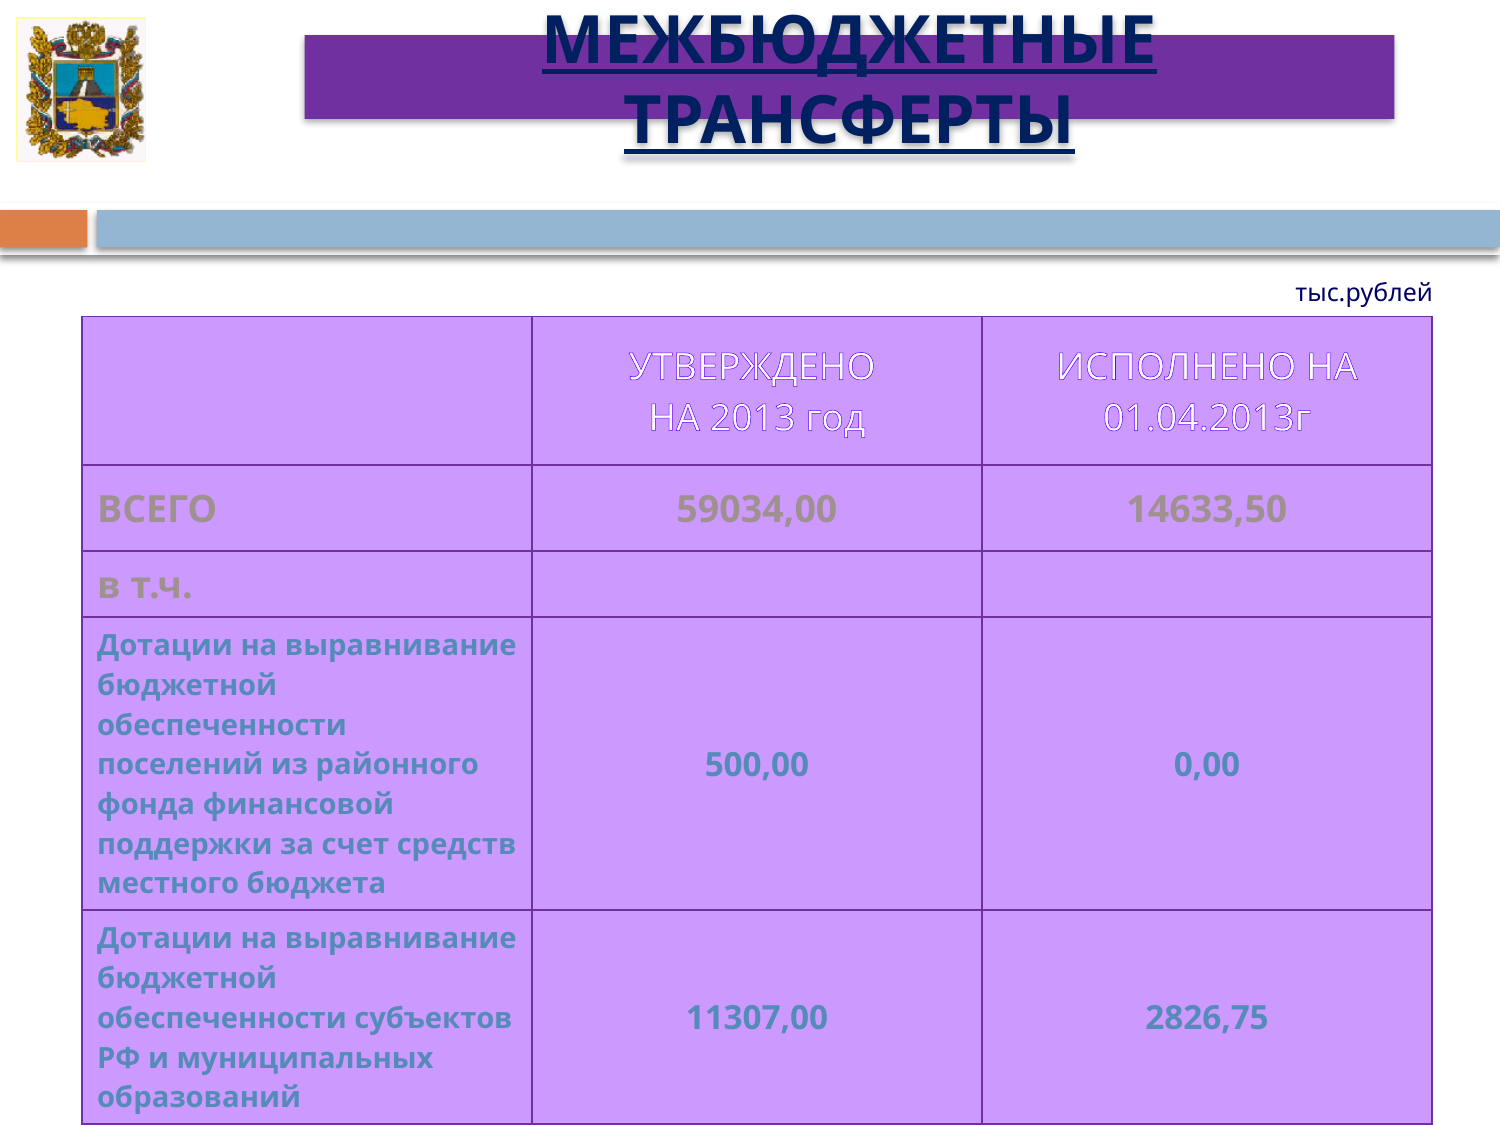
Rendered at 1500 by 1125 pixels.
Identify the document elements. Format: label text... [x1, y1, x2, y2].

table_cell 11307,00 [533, 911, 981, 1123]
table_cell [533, 552, 981, 616]
table_header [83, 317, 531, 464]
table_cell 2826,75 [983, 911, 1431, 1123]
table_cell 59034,00 [533, 466, 981, 550]
table_cell 14633,50 [983, 466, 1431, 550]
table_cell [983, 552, 1431, 616]
table_header ИСПОЛНЕНО НА 01.04.2013г [983, 317, 1431, 464]
table_cell 0,00 [983, 618, 1431, 909]
table_cell Дотации на выравнивание бюджетной обеспеченности субъектов РФ и муниципальных образований [83, 911, 531, 1123]
table_cell в т.ч. [83, 552, 531, 616]
table_header УТВЕРЖДЕНО НА 2013 год [533, 317, 981, 464]
table_cell 500,00 [533, 618, 981, 909]
picture [17, 18, 145, 162]
table_cell Дотации на выравнивание бюджетной обеспеченности поселений из районного фонда финансовой поддержки за счет средств местного бюджета [83, 618, 531, 909]
text_box тыс.рублей [1280, 269, 1448, 315]
table_cell ВСЕГО [83, 466, 531, 550]
title МЕЖБЮДЖЕТНЫЕ ТРАНСФЕРТЫ [304, 35, 1395, 119]
